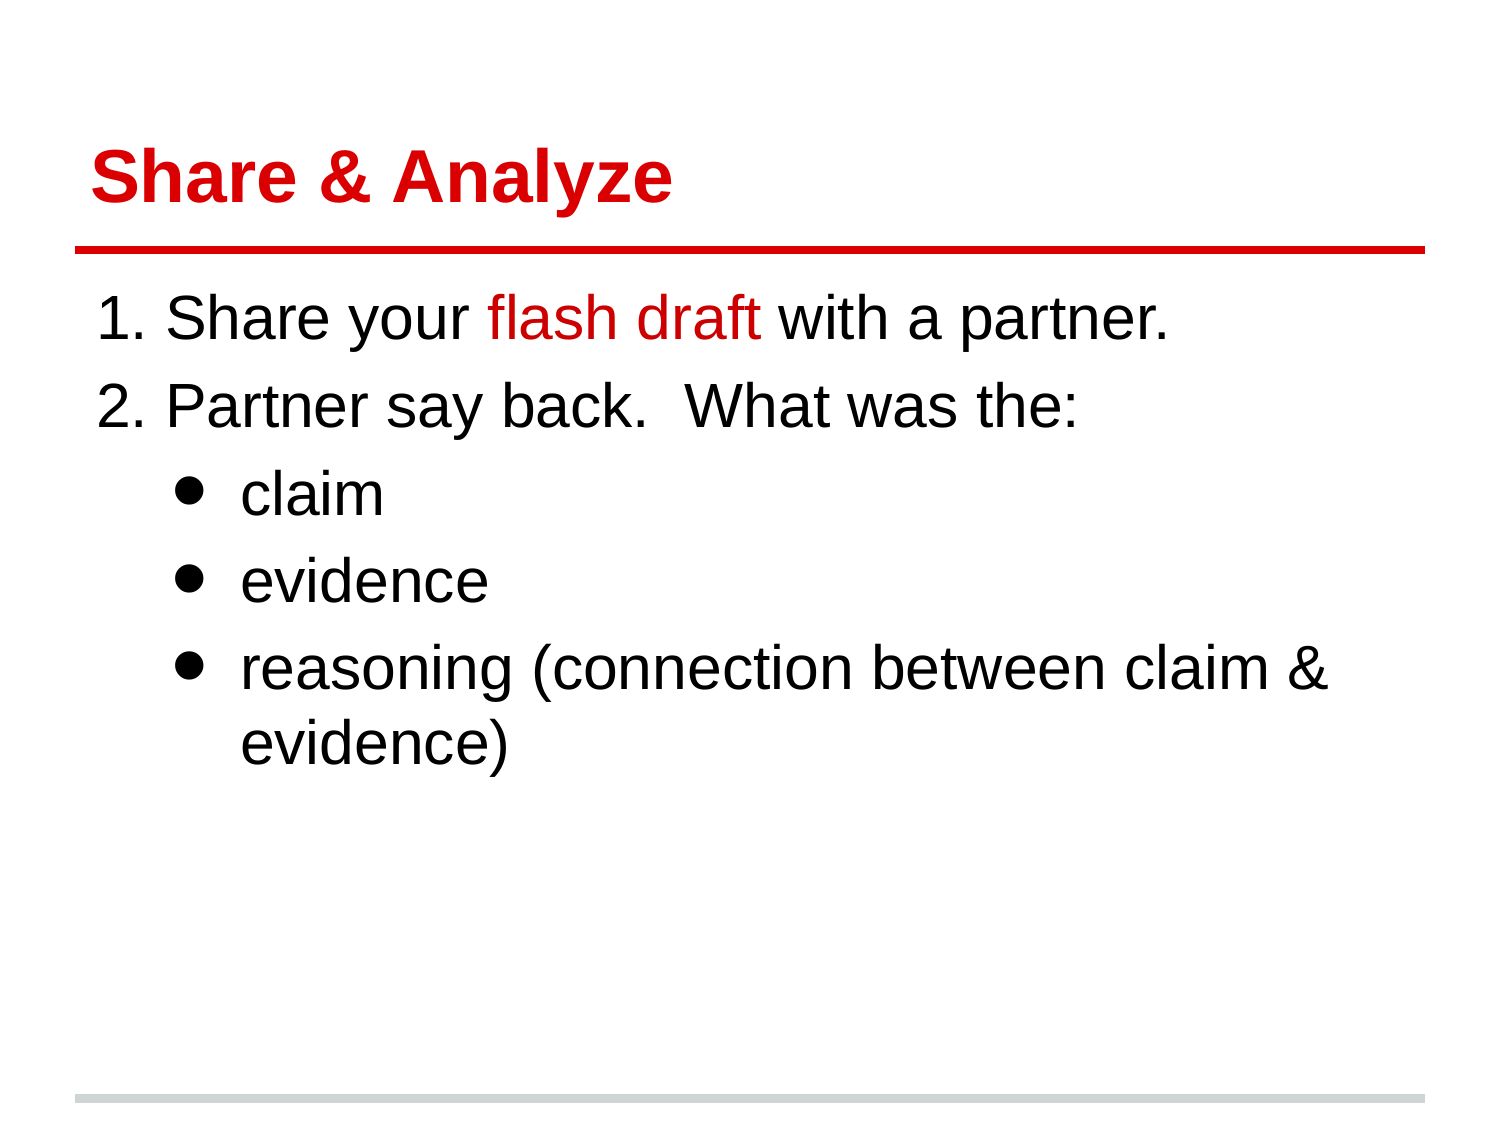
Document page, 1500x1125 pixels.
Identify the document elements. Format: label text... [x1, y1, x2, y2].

title Share & Analyze [75, 45, 1425, 233]
list Share your flash draft with a partner. Partner say back. What was the: claim evidence reasoning (connection between claim & evidence) [75, 262, 1425, 1078]
